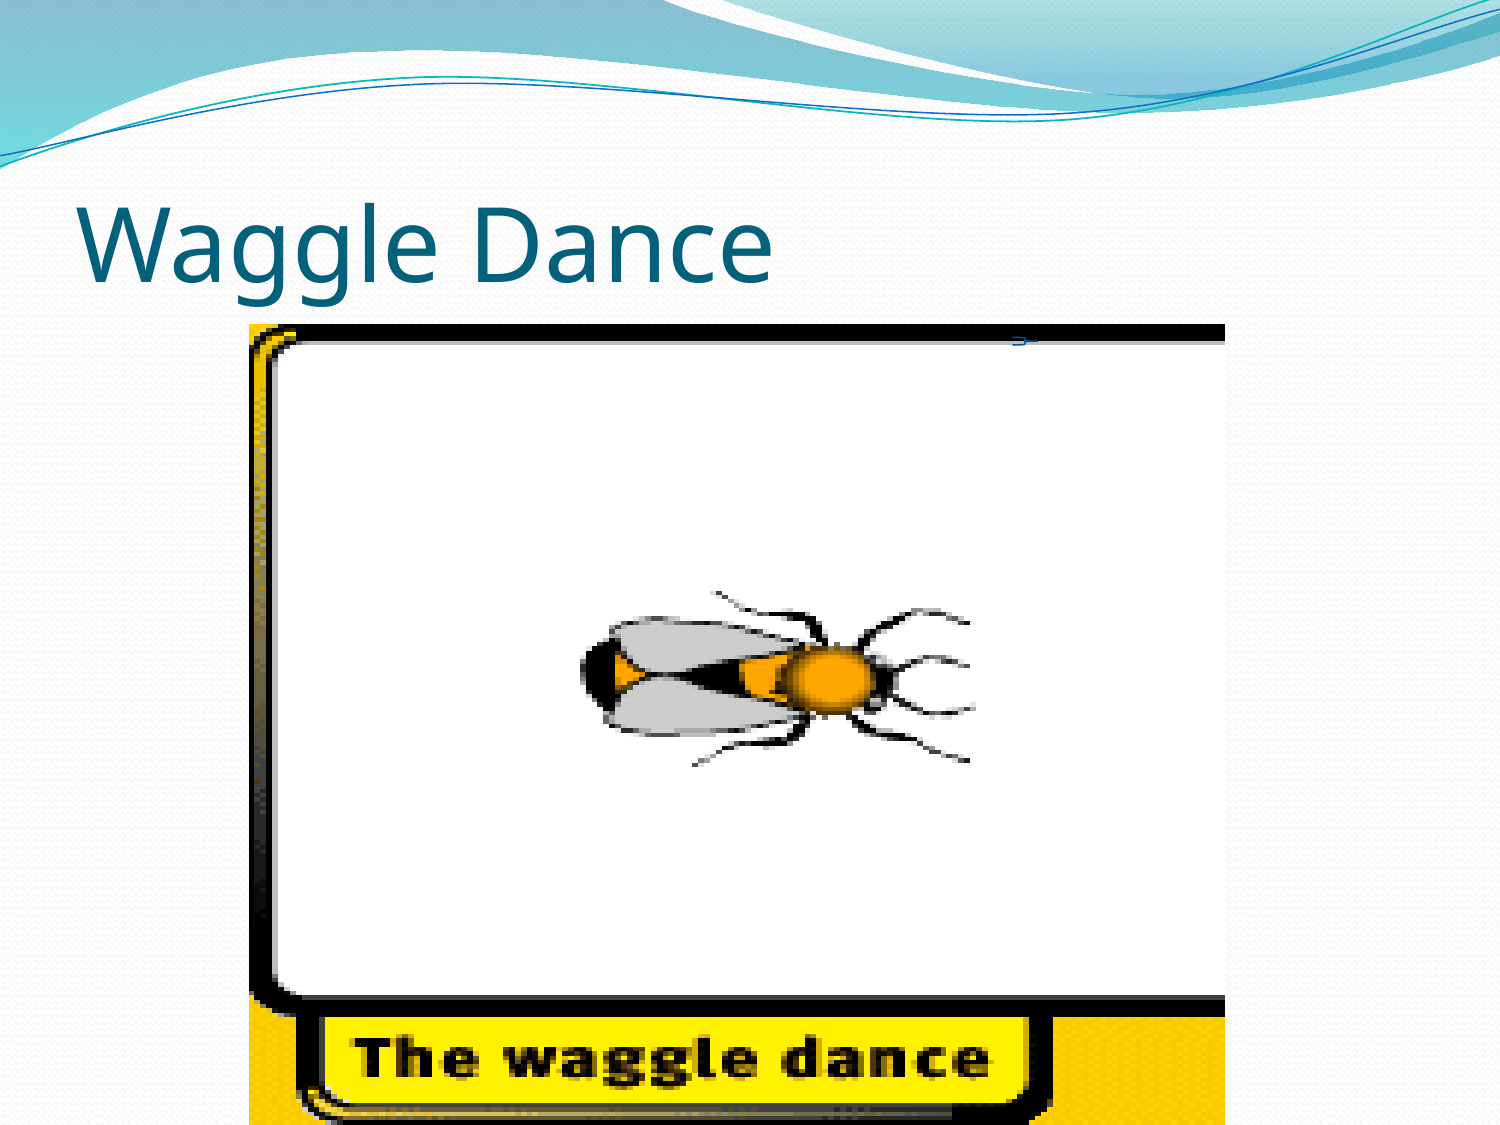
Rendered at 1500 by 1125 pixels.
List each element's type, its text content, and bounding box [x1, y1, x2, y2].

title Waggle Dance [75, 115, 1438, 303]
picture [249, 324, 1226, 1125]
